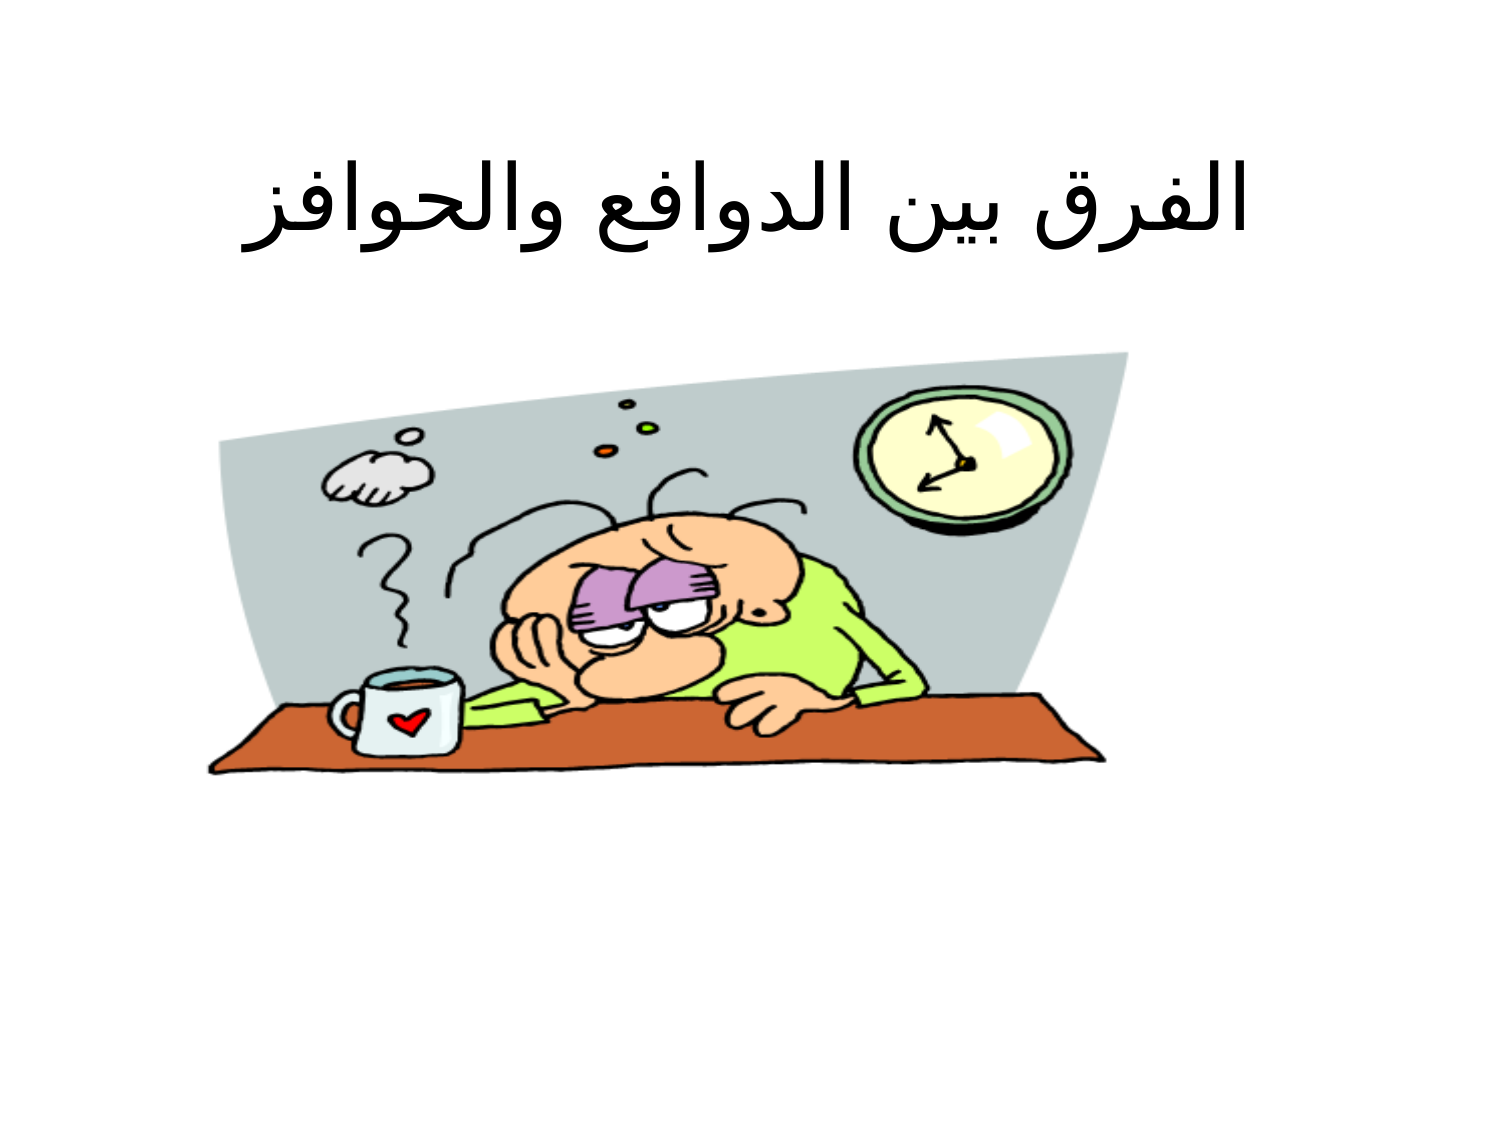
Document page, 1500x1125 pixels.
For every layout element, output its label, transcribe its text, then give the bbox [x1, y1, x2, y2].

title الفرق بين الدوافع والحوافز [112, 99, 1388, 288]
picture [170, 290, 1176, 1073]
